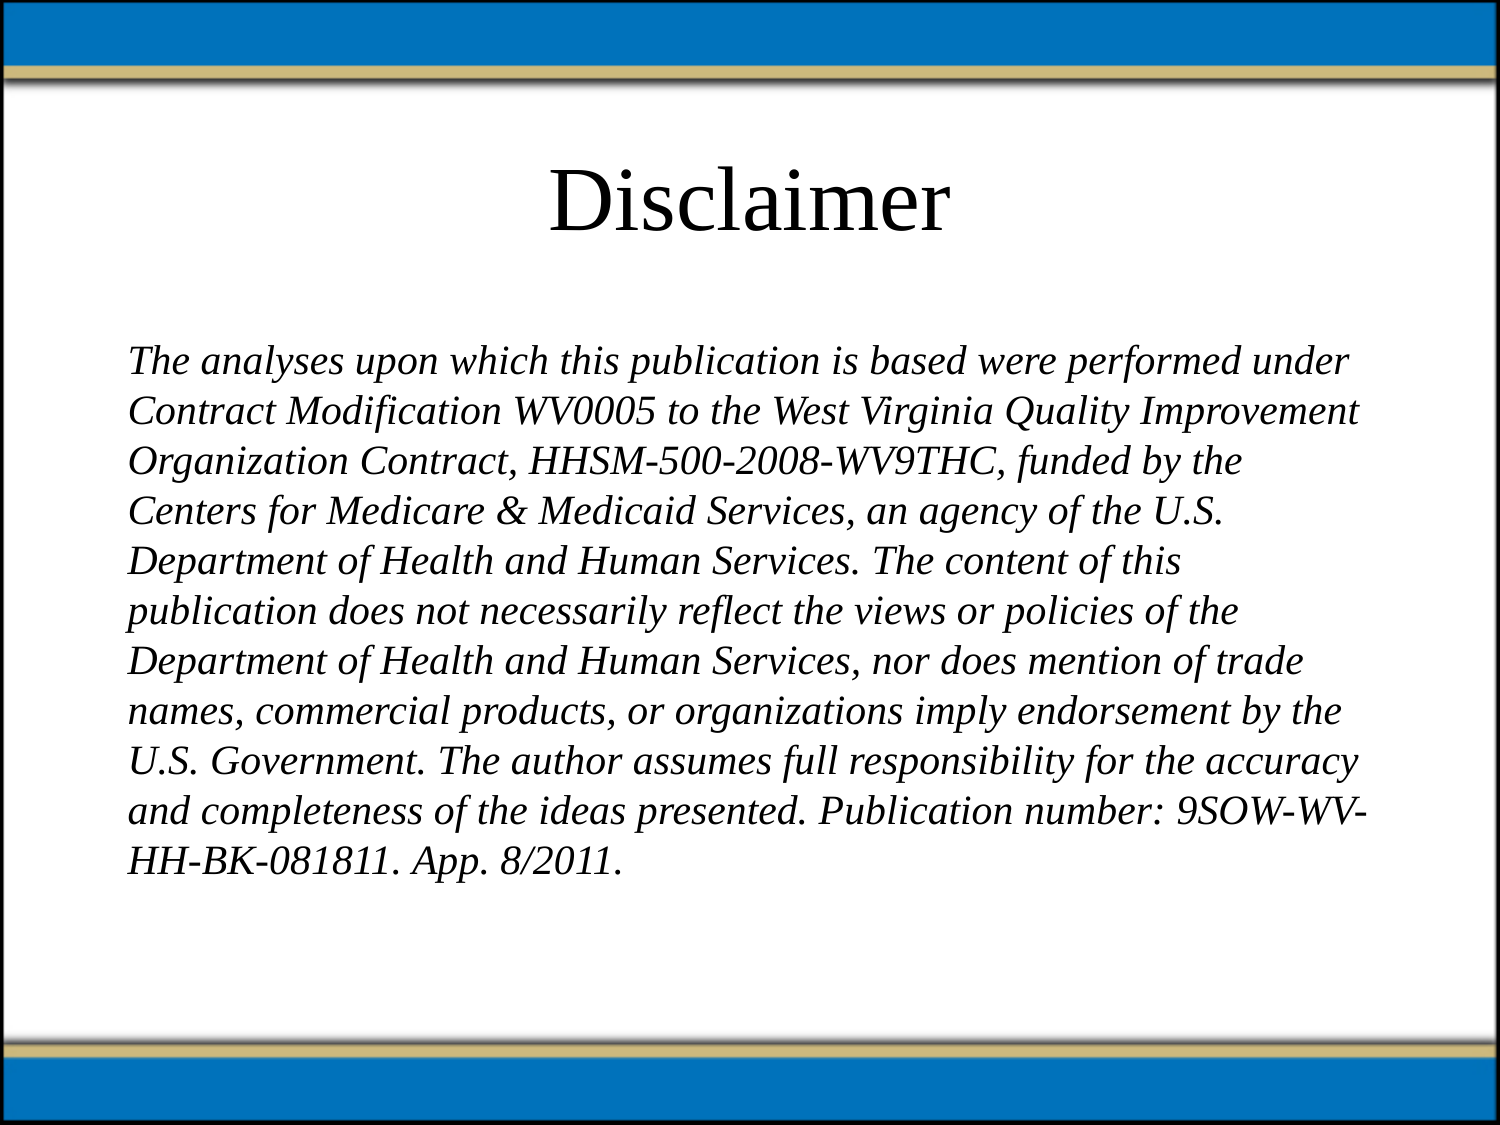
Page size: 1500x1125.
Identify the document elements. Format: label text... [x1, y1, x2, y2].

picture [0, 0, 1500, 1125]
title Disclaimer [112, 99, 1388, 288]
list The analyses upon which this publication is based were performed under Contract Modification WV0005 to the West Virginia Quality Improvement Organization Contract, HHSM-500-2008-WV9THC, funded by the Centers for Medicare & Medicaid Services, an agency of the U.S. Department of Health and Human Services. The content of this publication does not necessarily reflect the views or policies of the Department of Health and Human Services, nor does mention of trade names, commercial products, or organizations imply endorsement by the U.S. Government. The author assumes full responsibility for the accuracy and completeness of the ideas presented. Publication number: 9SOW-WV-HH-BK-081811. App. 8/2011. [112, 324, 1388, 1000]
